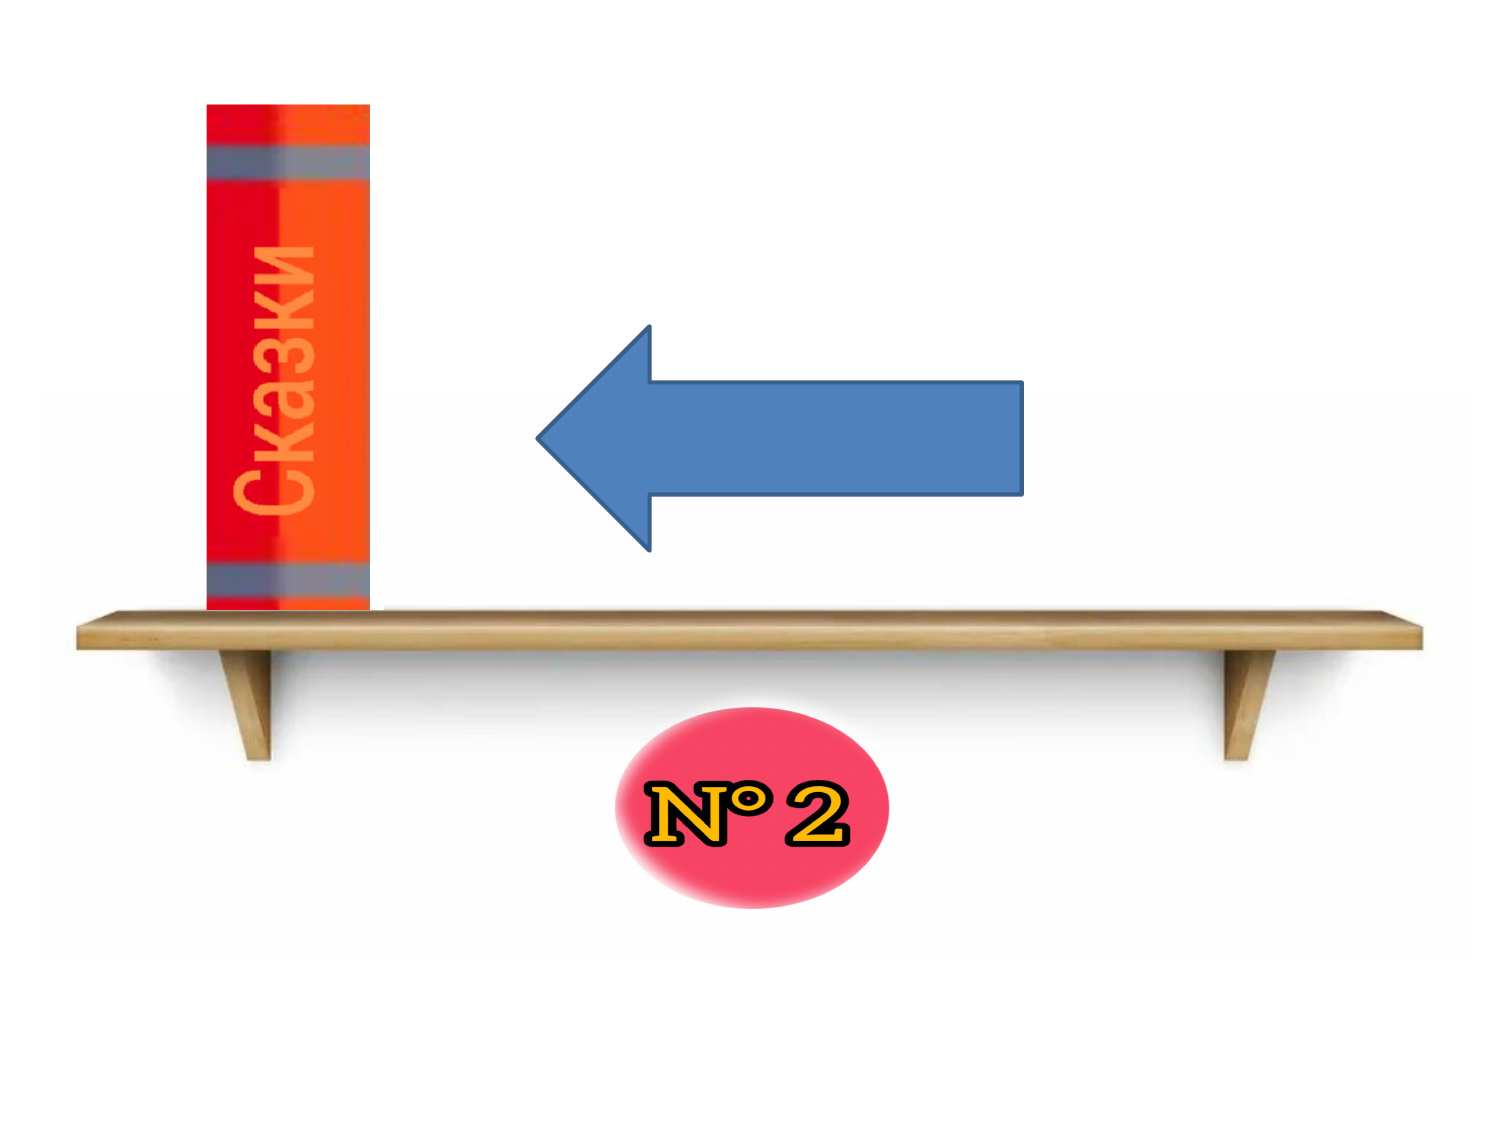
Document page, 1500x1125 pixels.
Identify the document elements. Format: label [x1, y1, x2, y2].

text_box [577, 324, 1024, 395]
picture [41, 77, 1471, 960]
